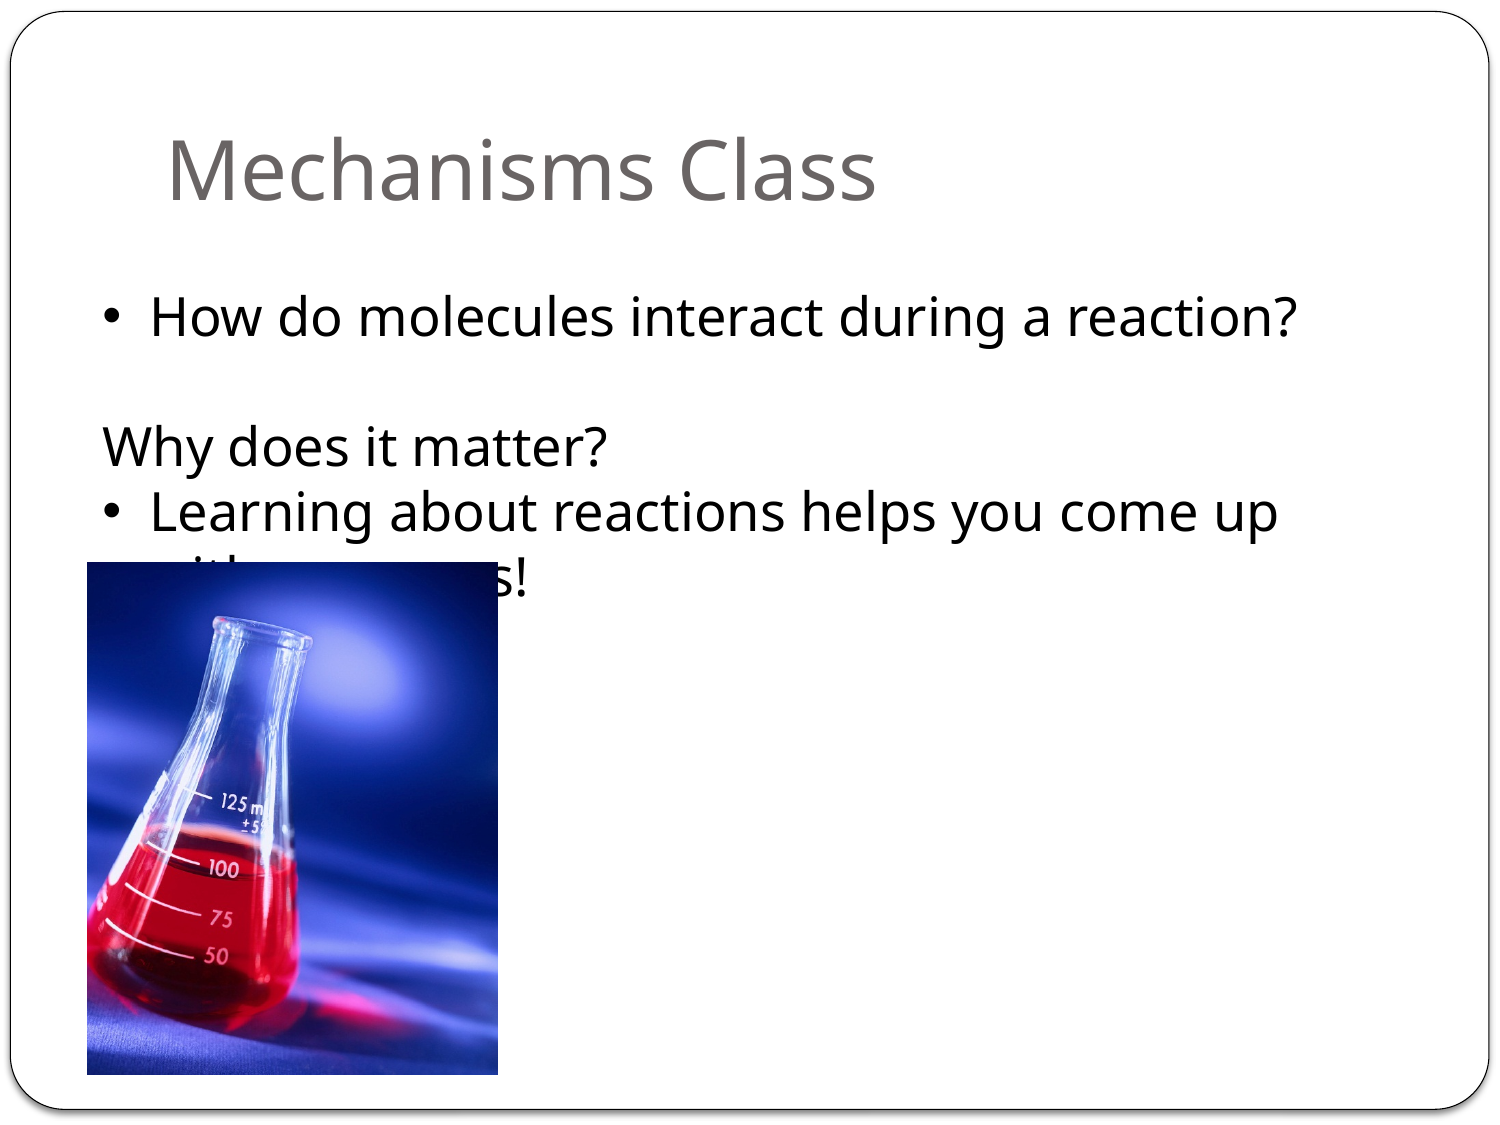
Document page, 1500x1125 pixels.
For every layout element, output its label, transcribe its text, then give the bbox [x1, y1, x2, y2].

picture [87, 562, 498, 1075]
title Mechanisms Class [149, 44, 1426, 233]
text_box How do molecules interact during a reaction? Why does it matter? Learning about reactions helps you come up with new ones! [87, 274, 1400, 615]
